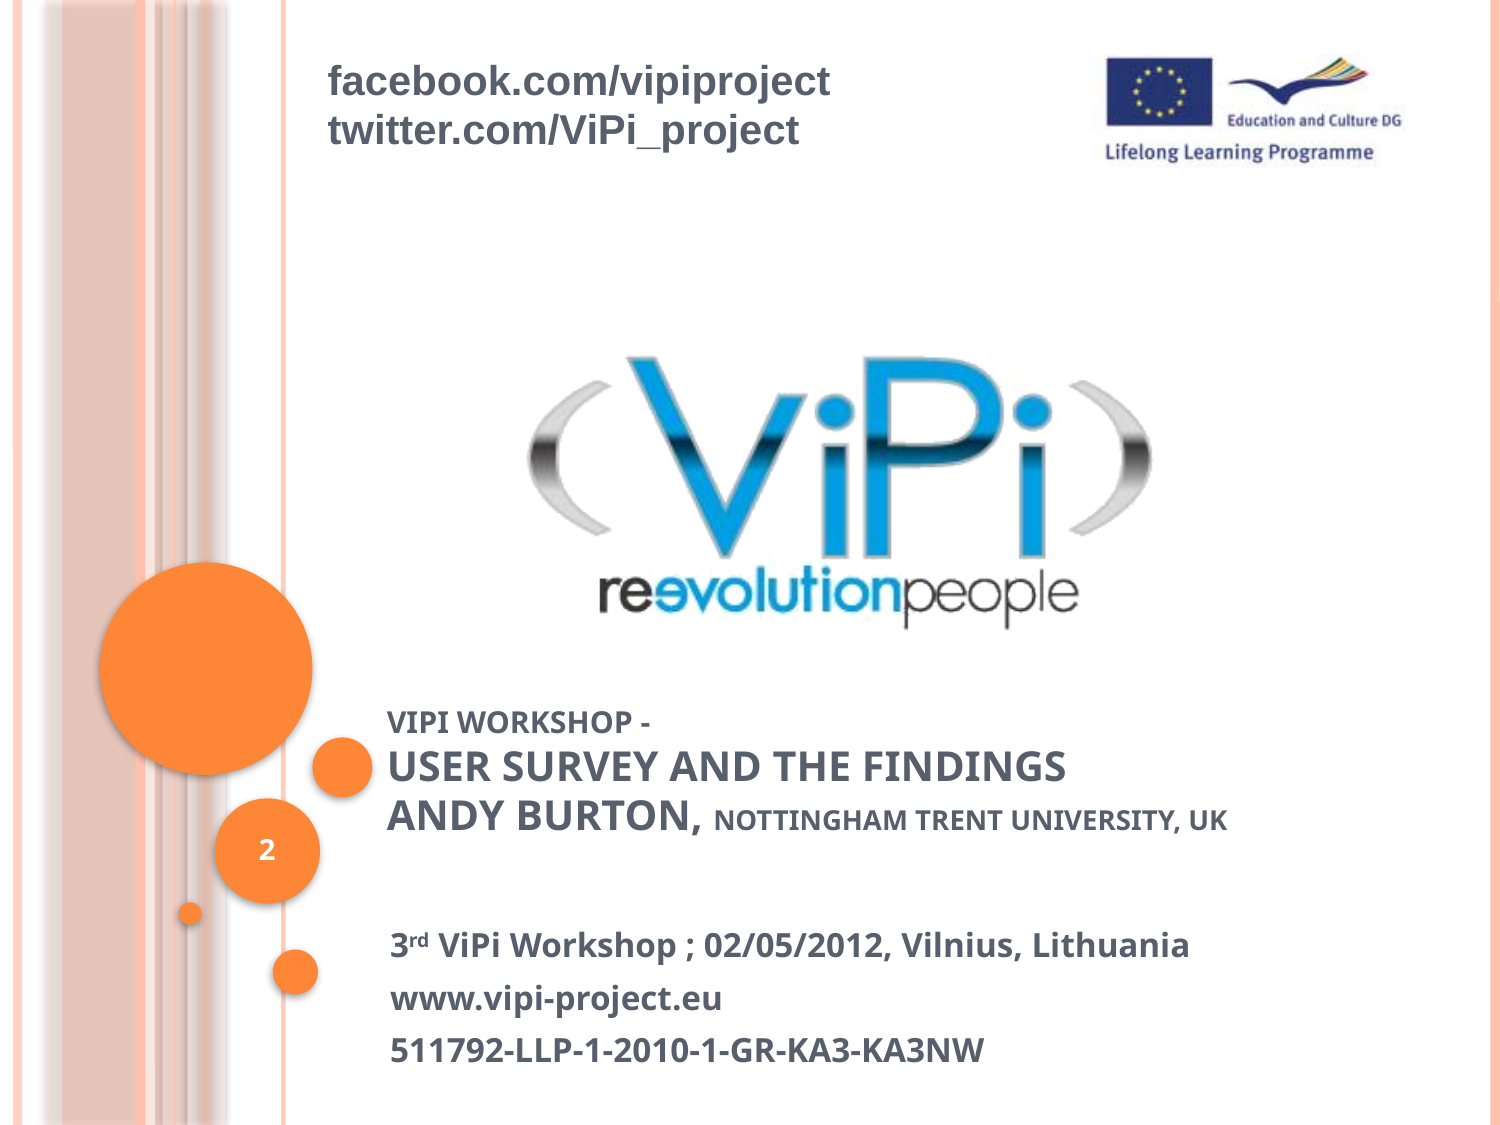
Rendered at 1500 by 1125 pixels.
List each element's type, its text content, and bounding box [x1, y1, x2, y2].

title ViPi WorkShop - User Survey and the Findings Andy Burton, Nottingham Trent University, UK [372, 692, 1385, 847]
subtitle 3rd ViPi Workshop ; 02/05/2012, Vilnius, Lithuania www.vipi-project.eu 511792-LLP-1-2010-1-GR-KA3-KA3NW [375, 916, 1388, 1046]
text_box facebook.com/vipiproject twitter.com/ViPi_project [312, 30, 880, 161]
picture [525, 172, 1157, 692]
slide_number 2 [217, 808, 318, 894]
picture [1092, 54, 1405, 169]
